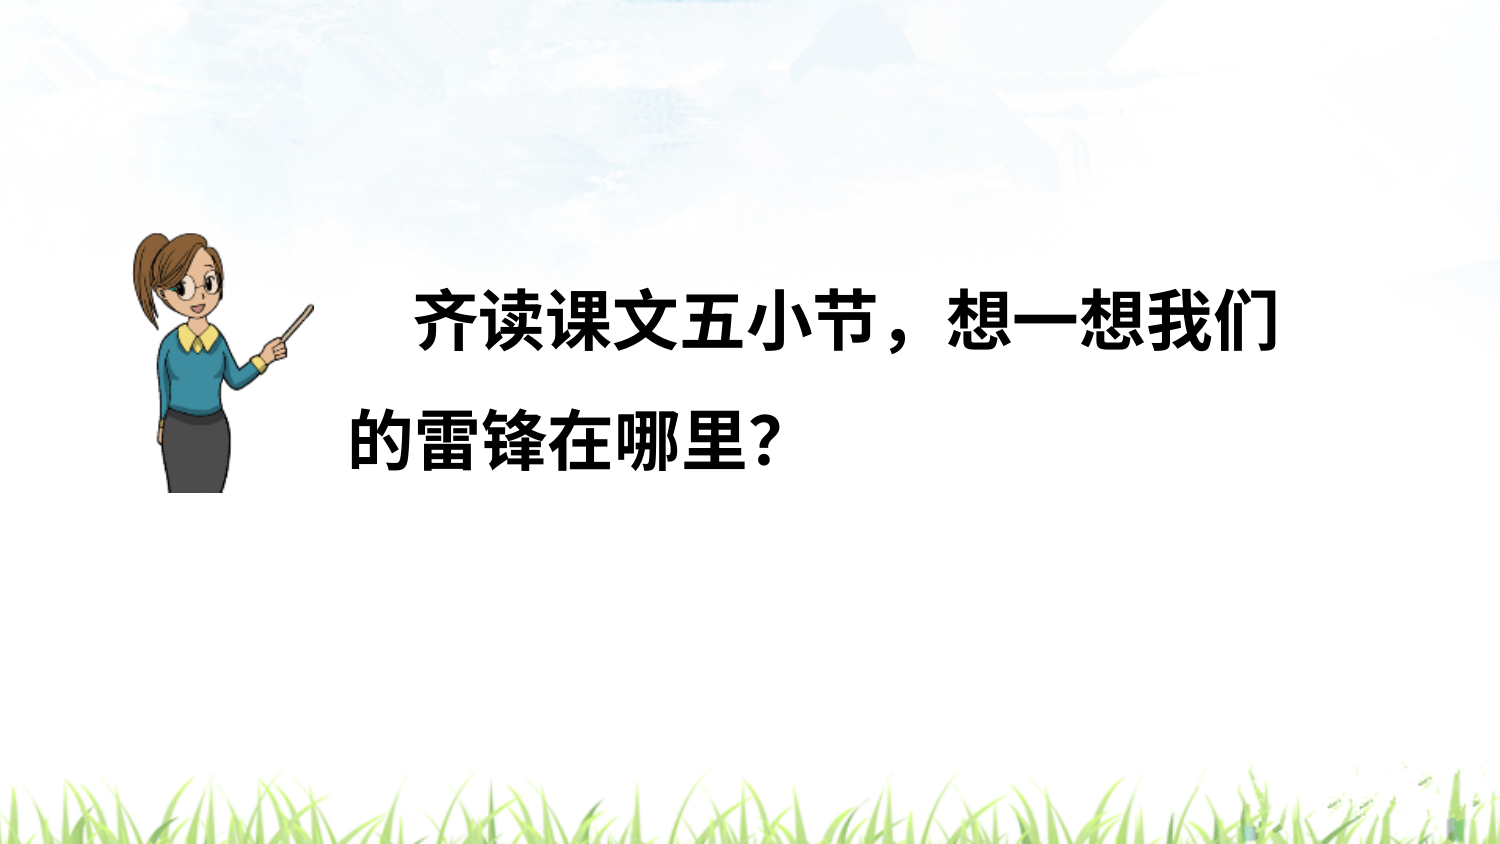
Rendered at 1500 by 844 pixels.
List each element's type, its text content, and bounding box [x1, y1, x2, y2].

picture [0, 0, 1500, 844]
text_box 齐读课文五小节，想一想我们的雷锋在哪里？ [336, 232, 1329, 485]
